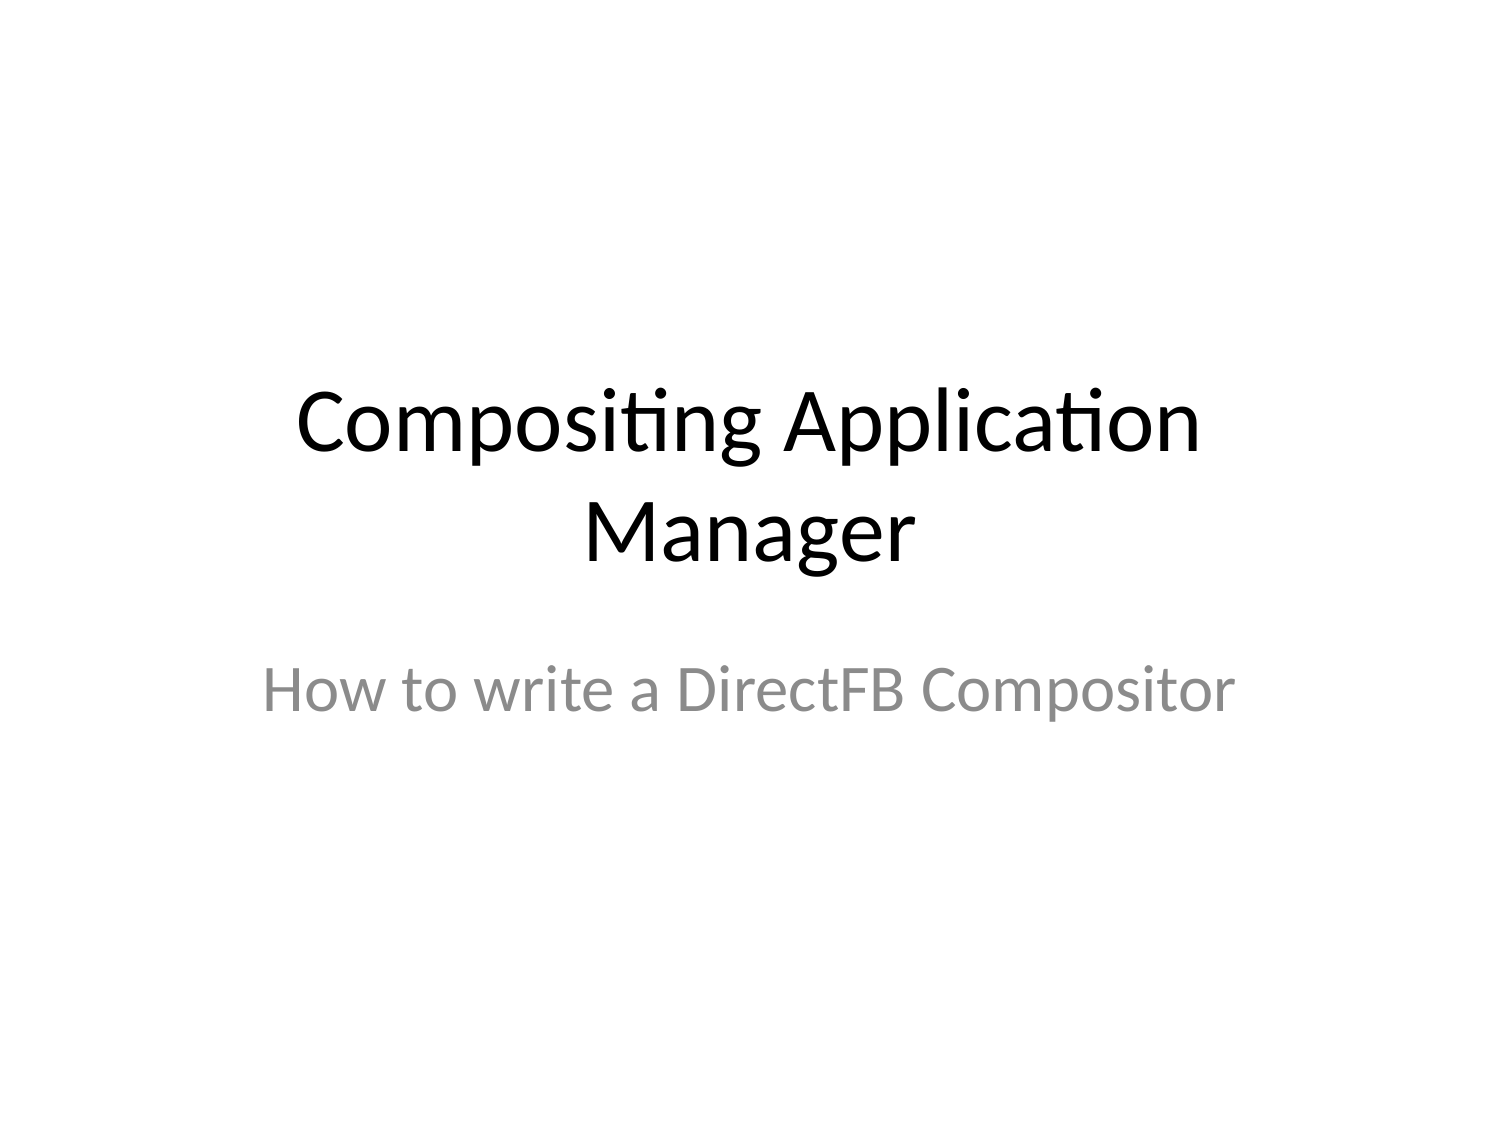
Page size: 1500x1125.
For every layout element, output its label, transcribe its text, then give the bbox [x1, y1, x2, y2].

subtitle How to write a DirectFB Compositor [225, 637, 1275, 925]
title Compositing Application Manager [112, 349, 1388, 591]
